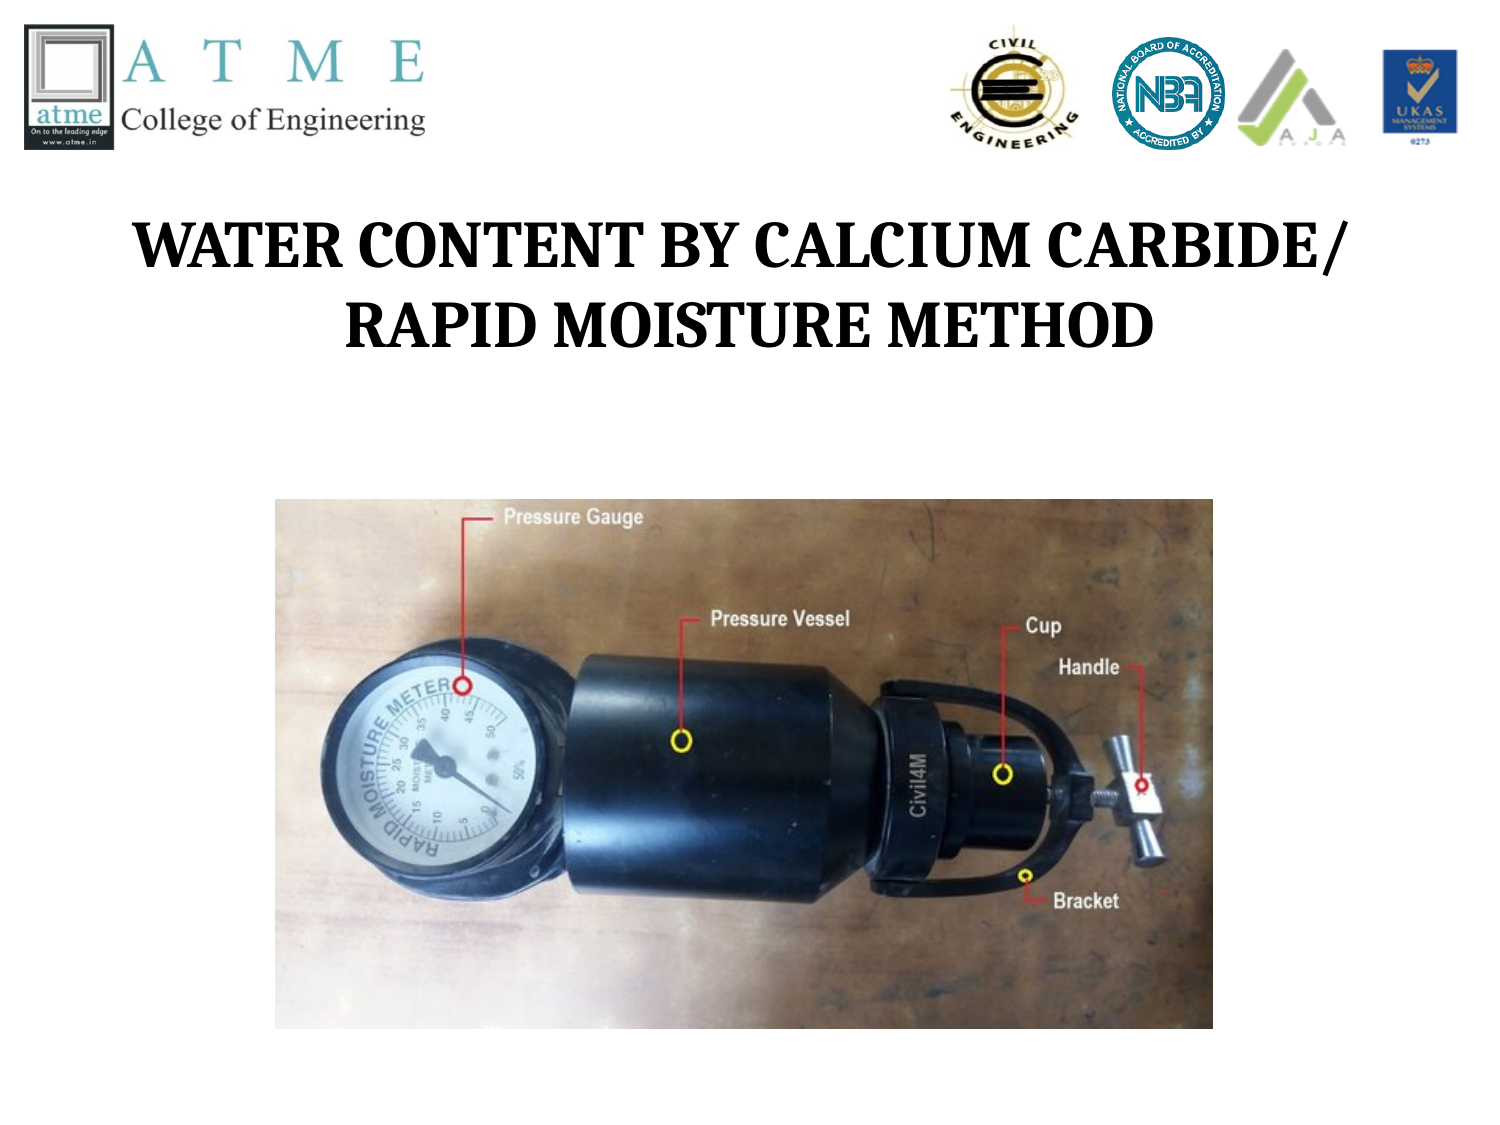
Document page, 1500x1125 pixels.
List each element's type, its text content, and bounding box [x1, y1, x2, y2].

picture [950, 24, 1080, 150]
picture [1112, 37, 1213, 150]
picture [24, 24, 425, 150]
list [274, 499, 1213, 1029]
picture [1209, 103, 1218, 120]
picture [1237, 49, 1458, 146]
picture [1184, 109, 1225, 150]
picture [1179, 37, 1225, 79]
title WATER CONTENT BY CALCIUM CARBIDE/ RAPID MOISTURE METHOD [75, 187, 1425, 375]
